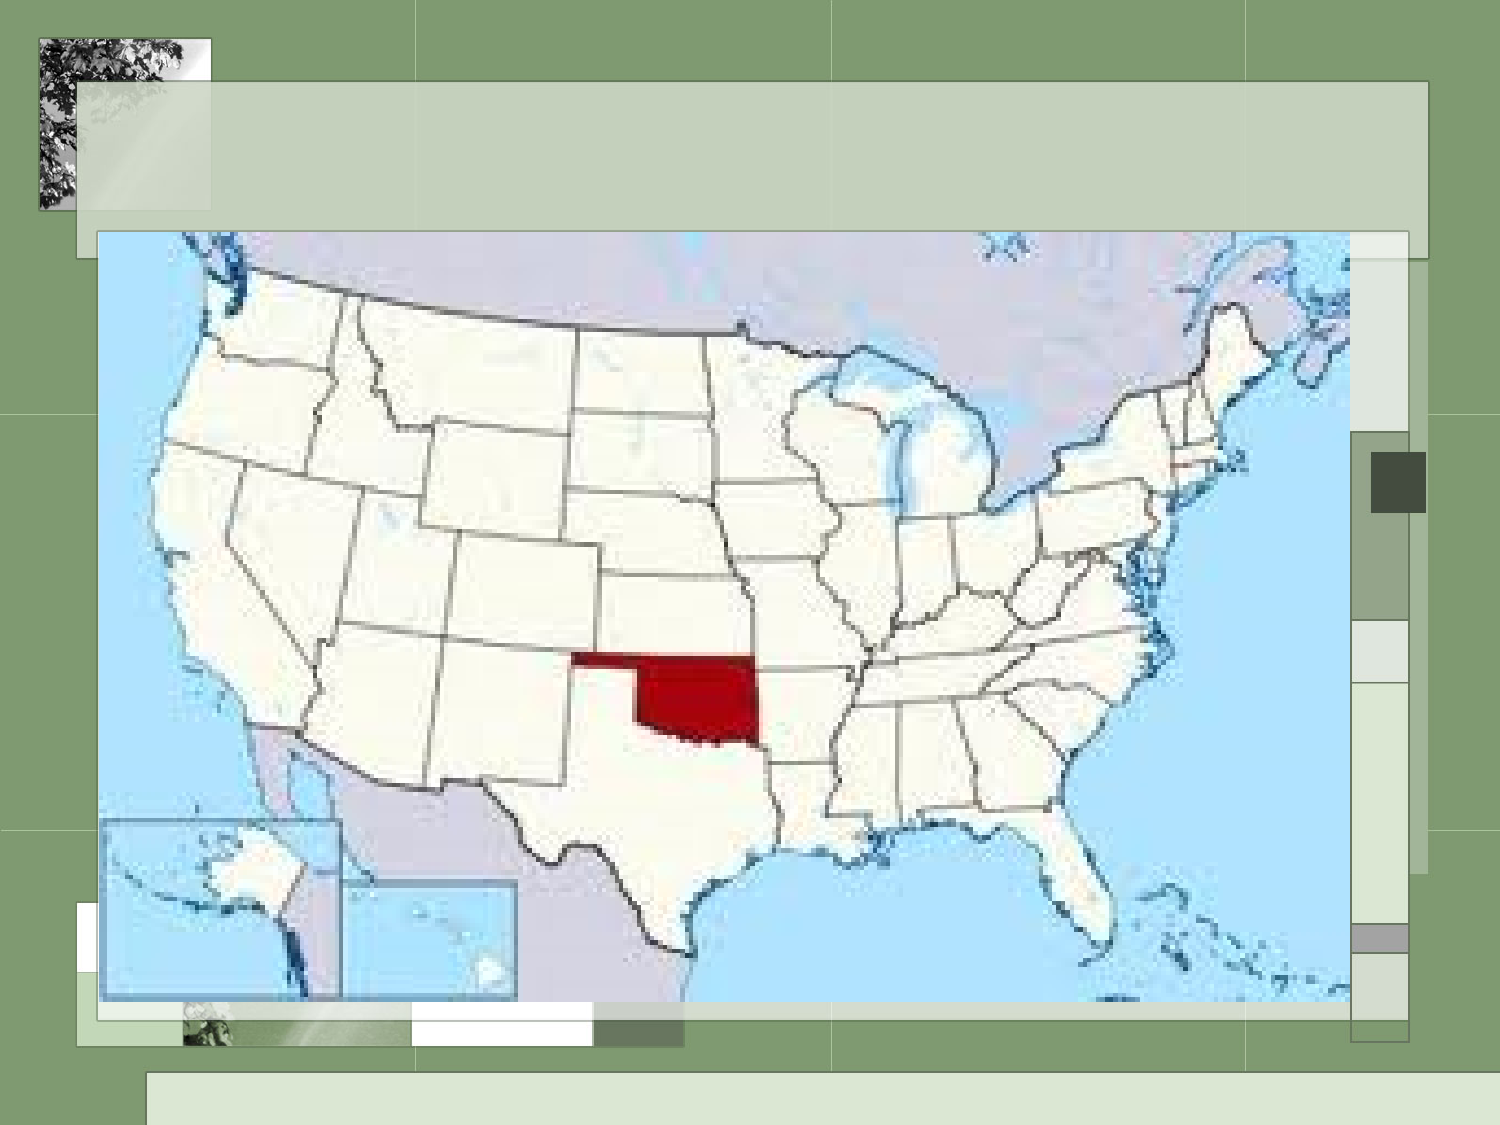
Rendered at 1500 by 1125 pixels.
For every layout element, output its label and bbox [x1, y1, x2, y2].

list [99, 232, 1351, 1002]
picture [0, 0, 1500, 1125]
